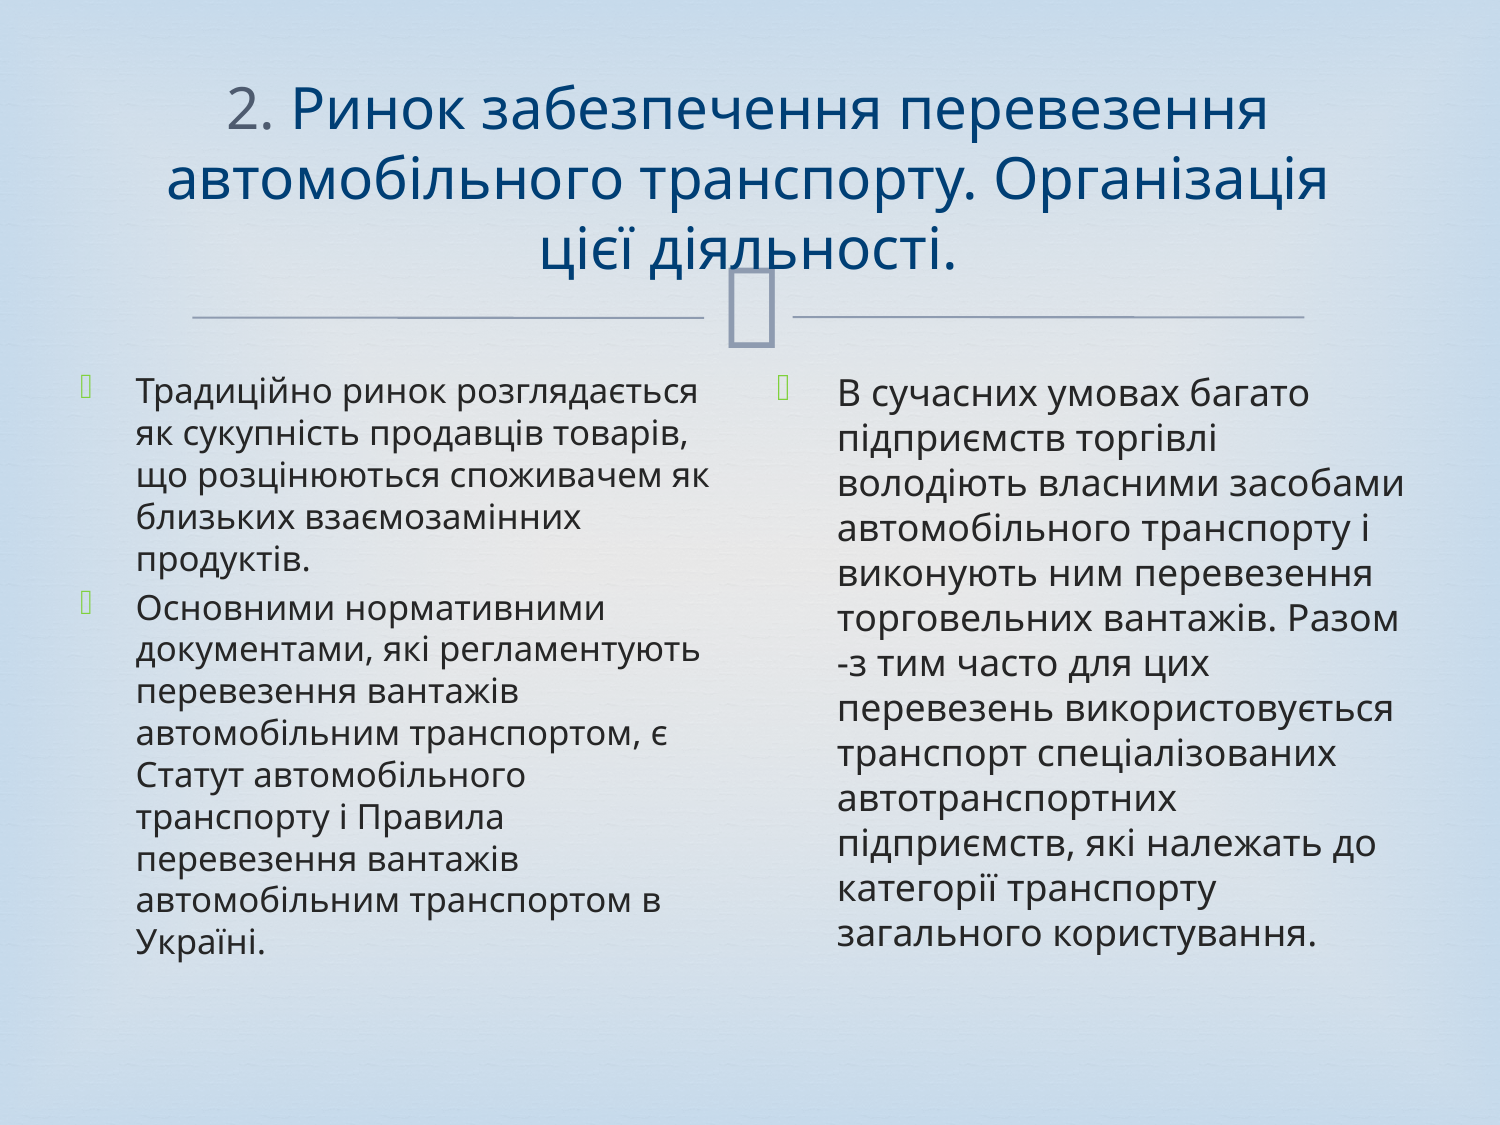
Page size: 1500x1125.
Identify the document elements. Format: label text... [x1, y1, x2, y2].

list В сучасних умовах багато підприємств торгівлі володіють власними засобами автомобільного транспорту і виконують ним перевезення торговельних вантажів. Разом -з тим часто для цих перевезень використовується транспорт спеціалізованих автотранспортних підприємств, які належать до категорії транспорту загального користування. [761, 361, 1422, 998]
title 2. Ринок забезпечення перевезення автомобільного транспорту. Організація цієї діяльності. [112, 90, 1385, 263]
list Традиційно ринок розглядається як сукупність продавців товарів, що розцінюються споживачем як близьких взаємозамінних продуктів. Основними нормативними документами, які регламентують перевезення вантажів автомобільним транспортом, є Статут автомобільного транспорту і Правила перевезення вантажів автомобільним транспортом в Україні. [64, 361, 727, 998]
